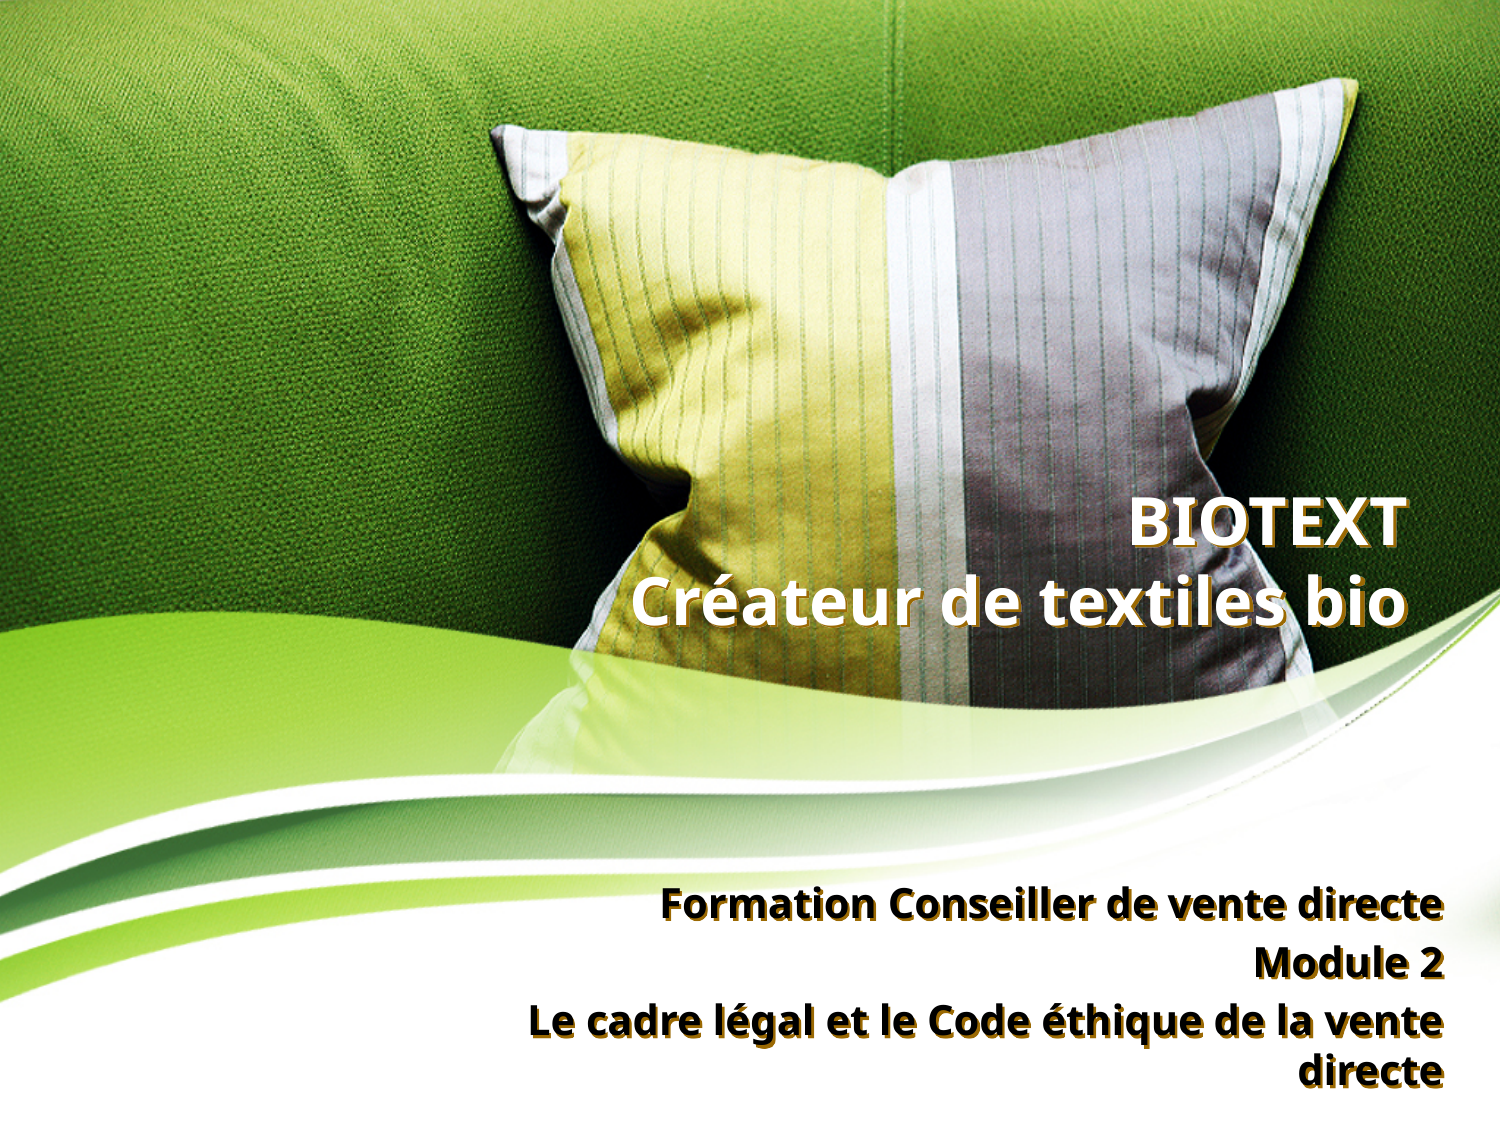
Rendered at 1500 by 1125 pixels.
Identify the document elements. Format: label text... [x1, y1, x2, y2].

picture [0, 0, 1500, 1125]
subtitle Formation Conseiller de vente directe Module 2 Le cadre légal et le Code éthique de la vente directe [490, 869, 1459, 984]
text_box BIOTEXT Créateur de textiles bio [454, 467, 1424, 650]
